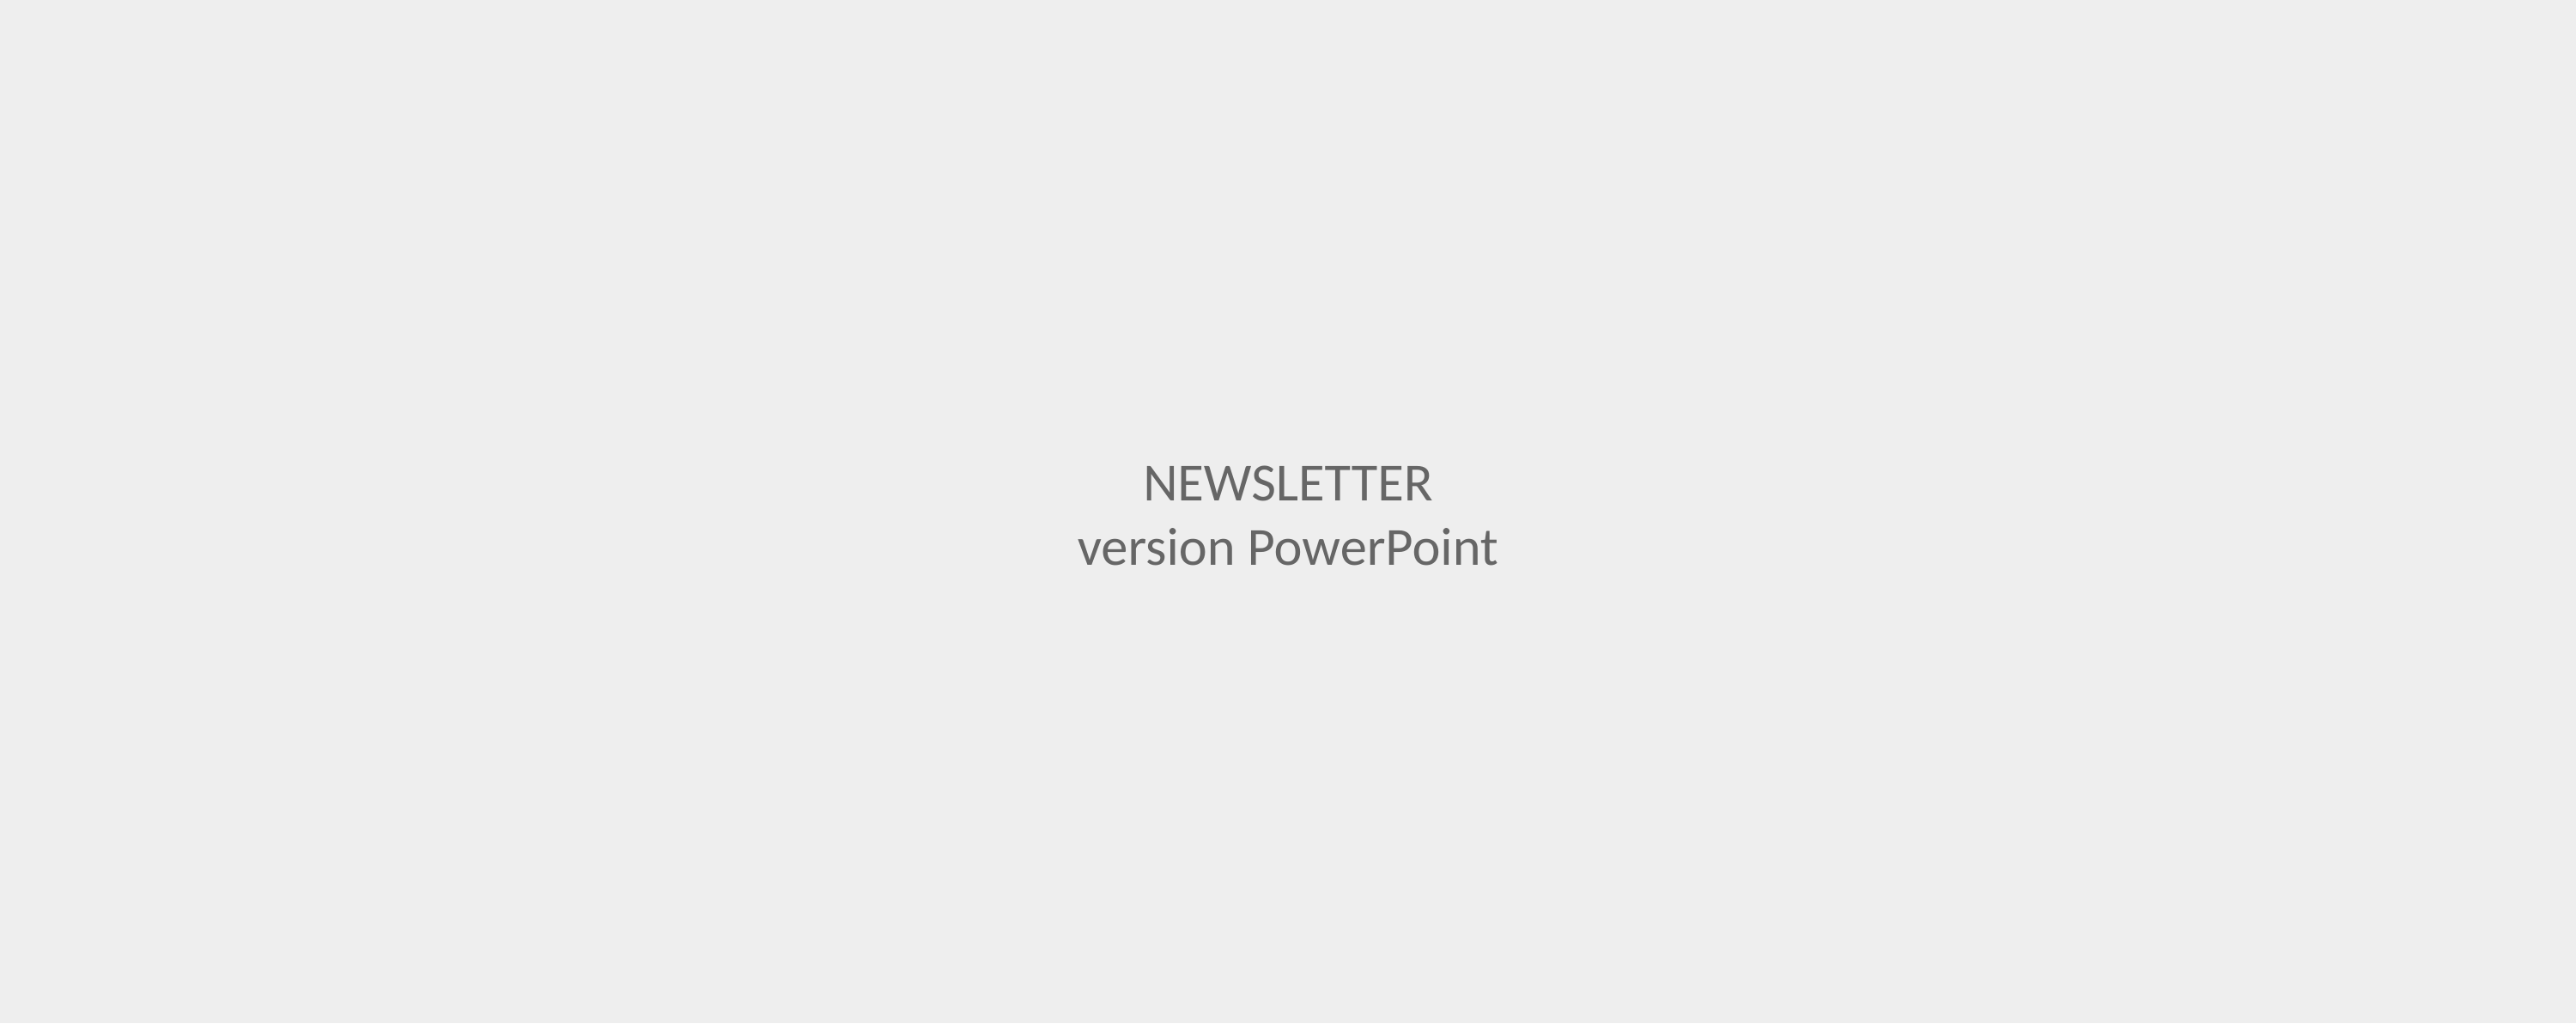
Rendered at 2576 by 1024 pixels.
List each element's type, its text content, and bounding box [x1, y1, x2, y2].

text_box NEWSLETTER version PowerPoint [482, 0, 2094, 1024]
